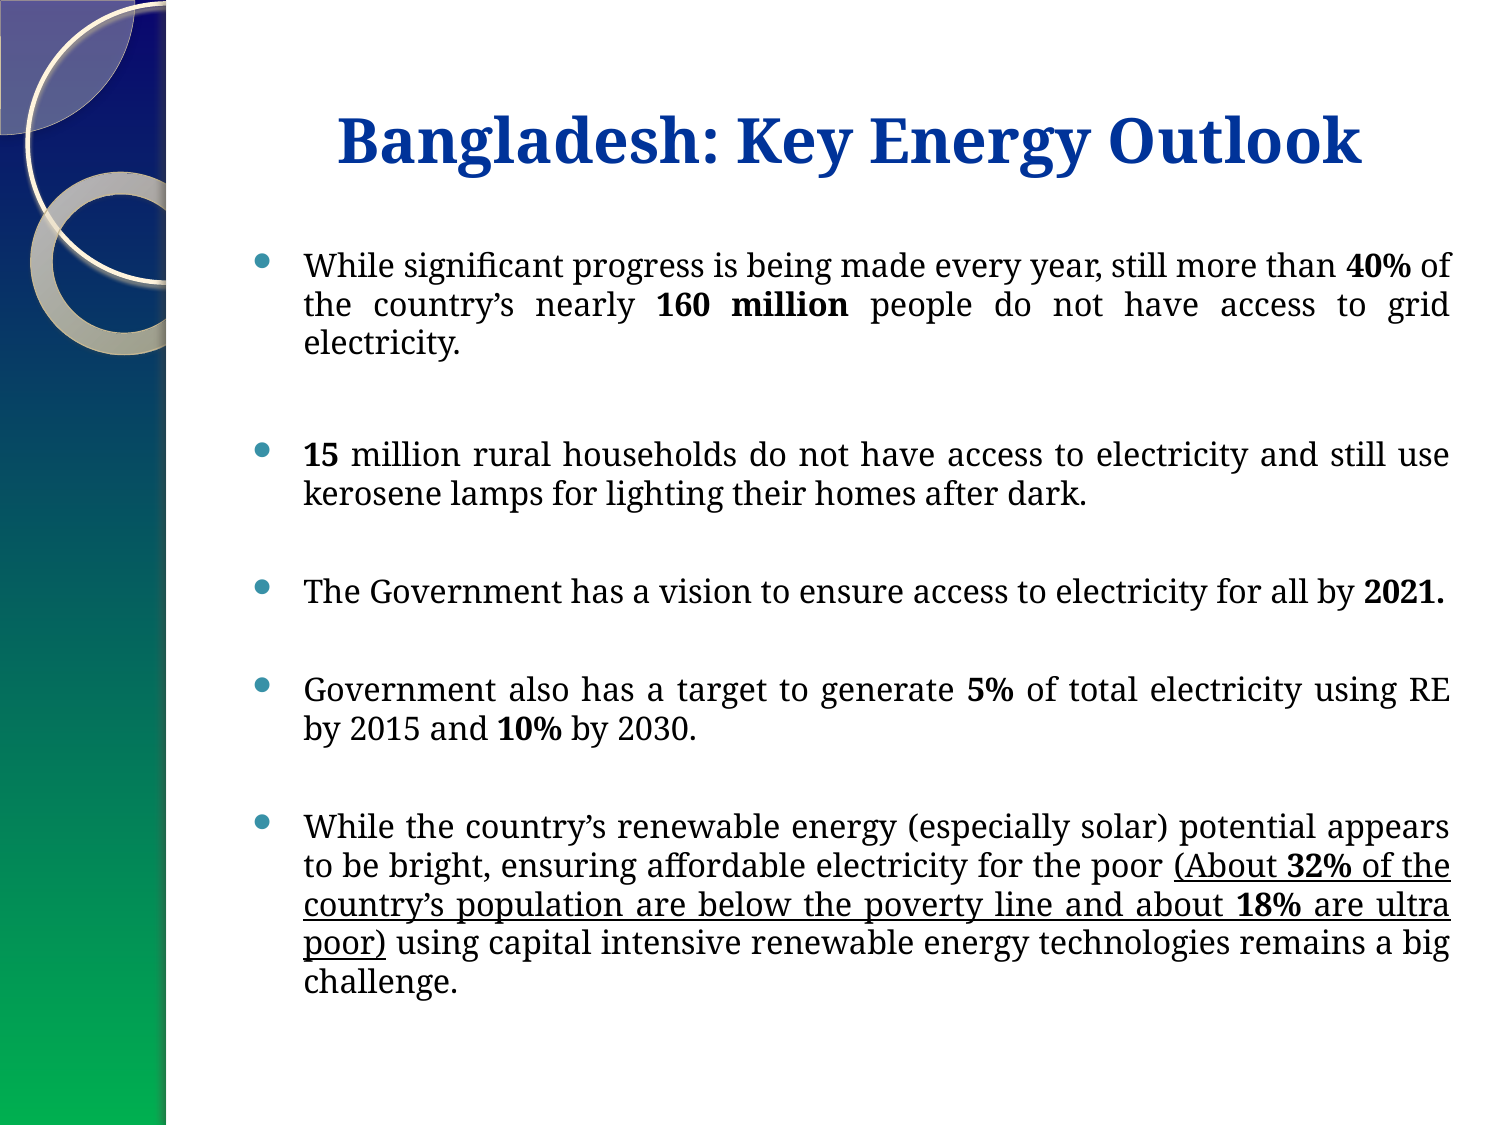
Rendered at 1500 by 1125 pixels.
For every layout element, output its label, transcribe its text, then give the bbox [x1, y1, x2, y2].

title Bangladesh: Key Energy Outlook [235, 45, 1466, 233]
list While significant progress is being made every year, still more than 40% of the country’s nearly 160 million people do not have access to grid electricity. 15 million rural households do not have access to electricity and still use kerosene lamps for lighting their homes after dark. The Government has a vision to ensure access to electricity for all by 2021. Government also has a target to generate 5% of total electricity using RE by 2015 and 10% by 2030. While the country’s renewable energy (especially solar) potential appears to be bright, ensuring affordable electricity for the poor (About 32% of the country’s population are below the poverty line and about 18% are ultra poor) using capital intensive renewable energy technologies remains a big challenge. [235, 237, 1466, 1025]
